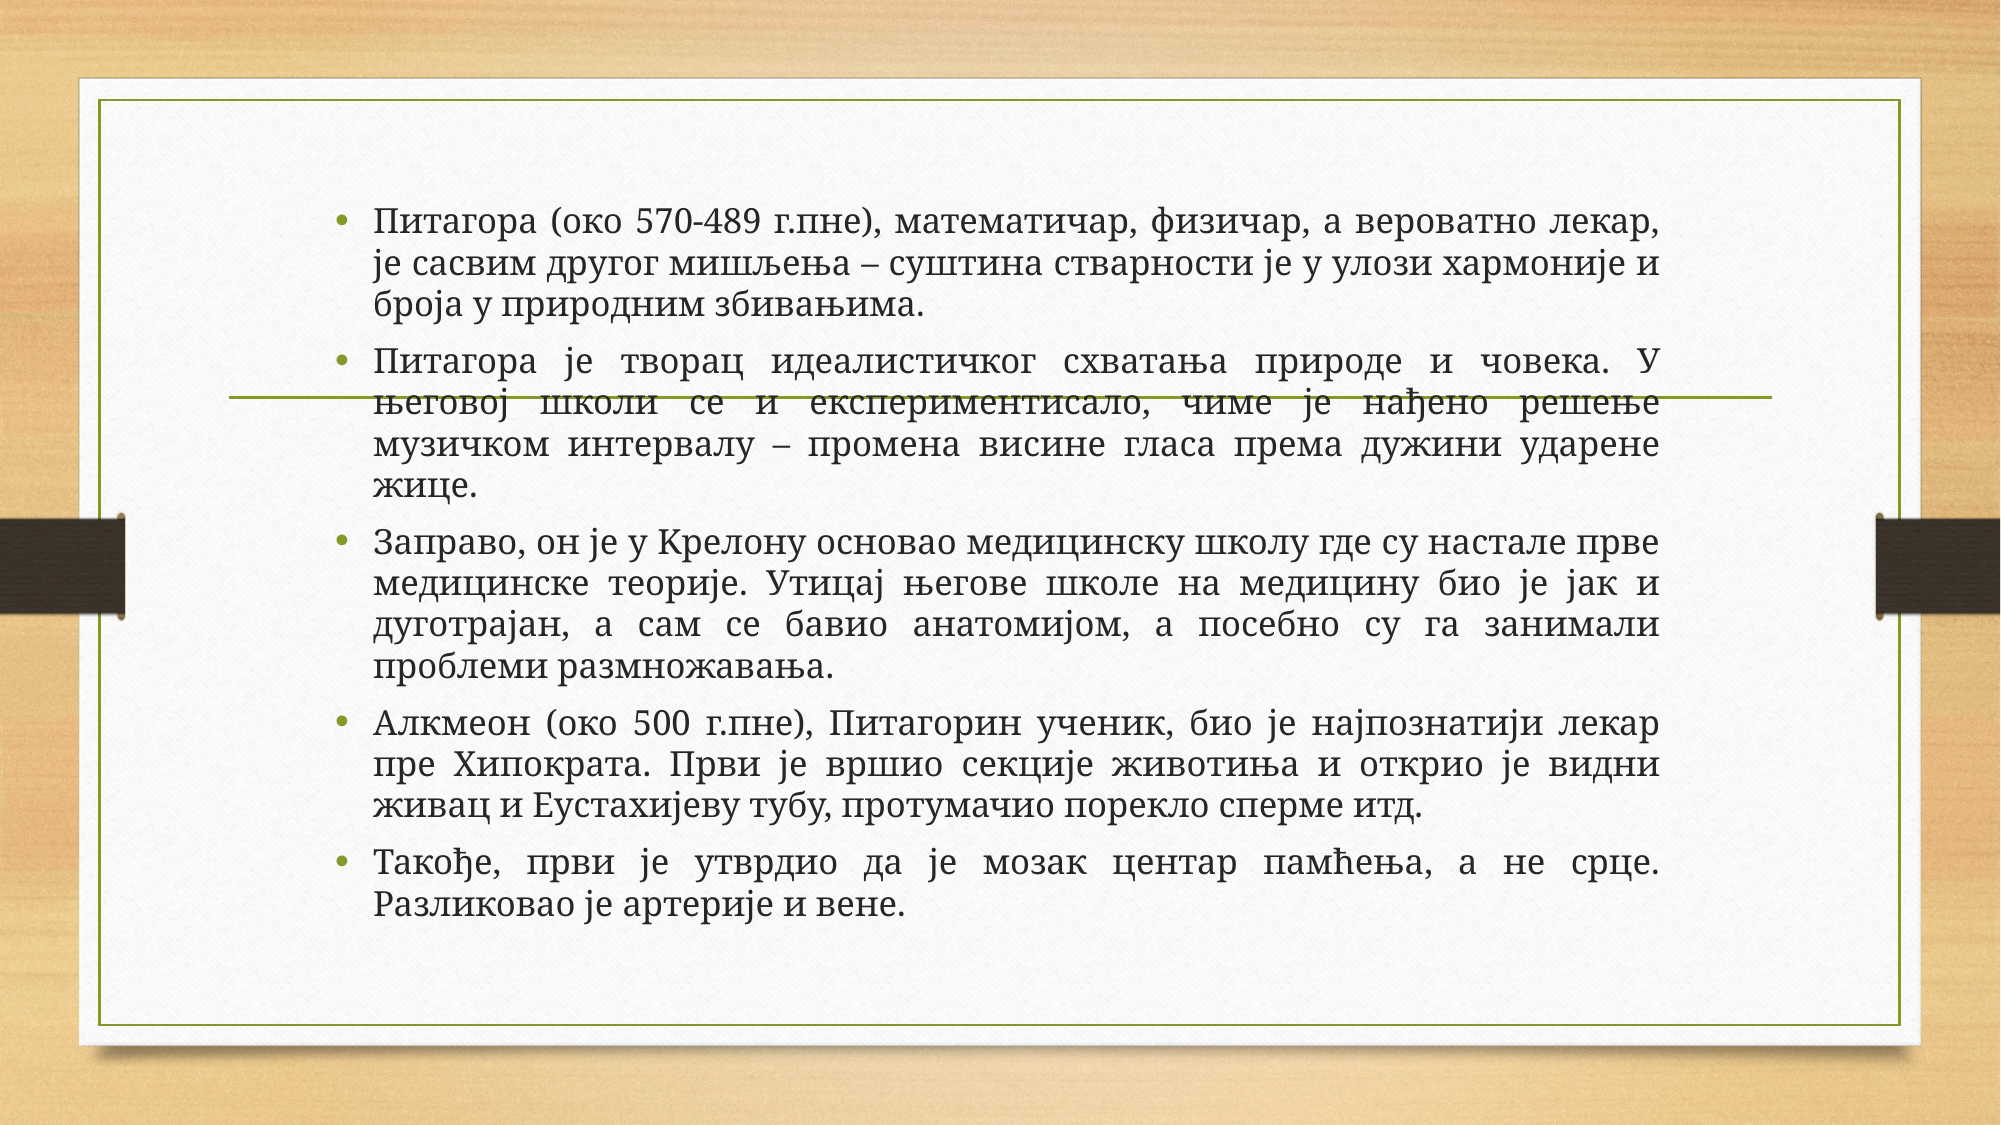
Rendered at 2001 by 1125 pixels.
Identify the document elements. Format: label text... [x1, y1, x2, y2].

picture [0, 0, 2001, 1125]
list Питагора (око 570-489 г.пне), математичар, физичар, а вероватно лекар, је сасвим другог мишљења – суштина стварности је у улози хармоније и броја у природним збивањима. Питагора је творац идеалистичког схватања природе и човека. У његовој школи се и експериментисало, чиме је нађено решење музичком интервалу – промена висине гласа према дужини ударене жице. Заправо, он је у Kрелону основао медицинску школу где су настале прве медицинске теорије. Утицај његове школе на медицину био је јак и дуготрајан, а сам се бавио анатомијом, а посебно су га занимали проблеми размножавања. Алкмеон (око 500 г.пне), Питагорин ученик, био је најпознатији лекар пре Хипократа. Први је вршио секције животиња и открио је видни живац и Еустахијеву тубу, протумачио порекло сперме итд. Такође, први је утврдио да је мозак центар памћења, а не срце. Разликовао је артерије и вене. [320, 191, 1676, 939]
